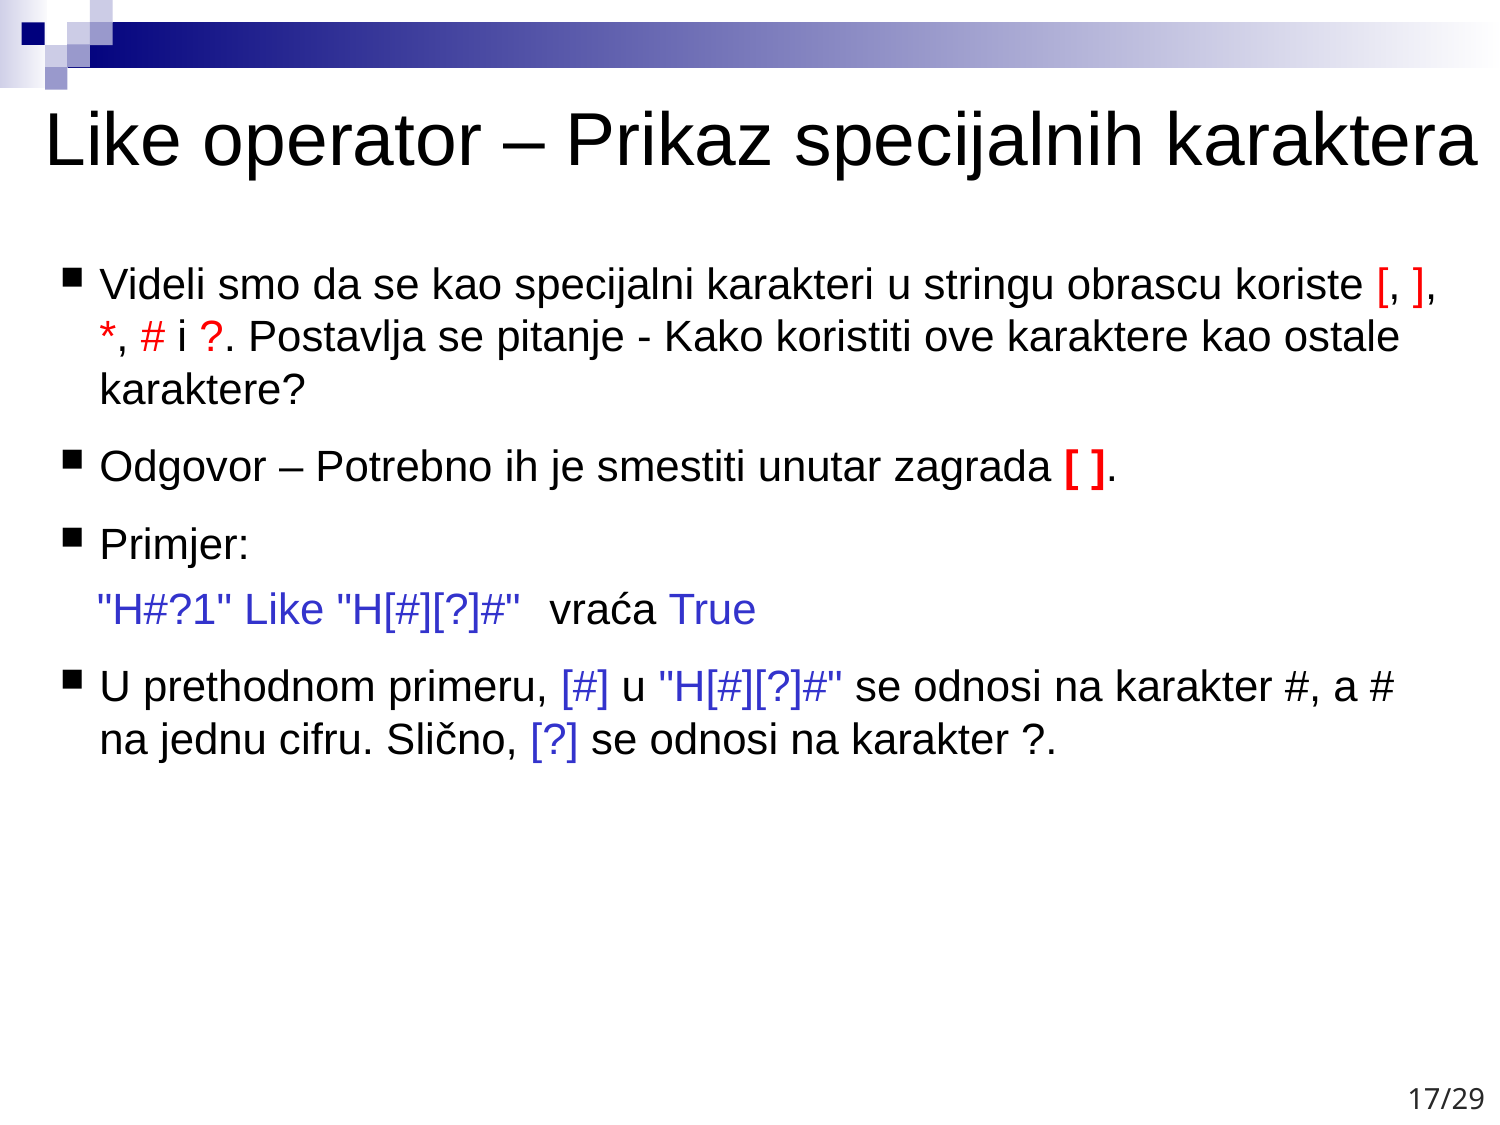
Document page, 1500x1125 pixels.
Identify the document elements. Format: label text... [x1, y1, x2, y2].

list Videli smo da se kao specijalni karakteri u stringu obrascu koriste [, ], *, # i ?. Postavlja se pitanje - Kako koristiti ove karaktere kao ostale karaktere? Odgovor – Potrebno ih je smestiti unutar zagrada [ ]. Primjer: "H#?1" Like "H[#][?]#" vraća True U prethodnom primeru, [#] u "H[#][?]#" se odnosi na karakter #, a # na jednu cifru. Slično, [?] se odnosi na karakter ?. [45, 248, 1454, 835]
text_box 17/29 [1374, 1072, 1500, 1123]
title Like operator – Prikaz specijalnih karaktera [29, 75, 1500, 197]
